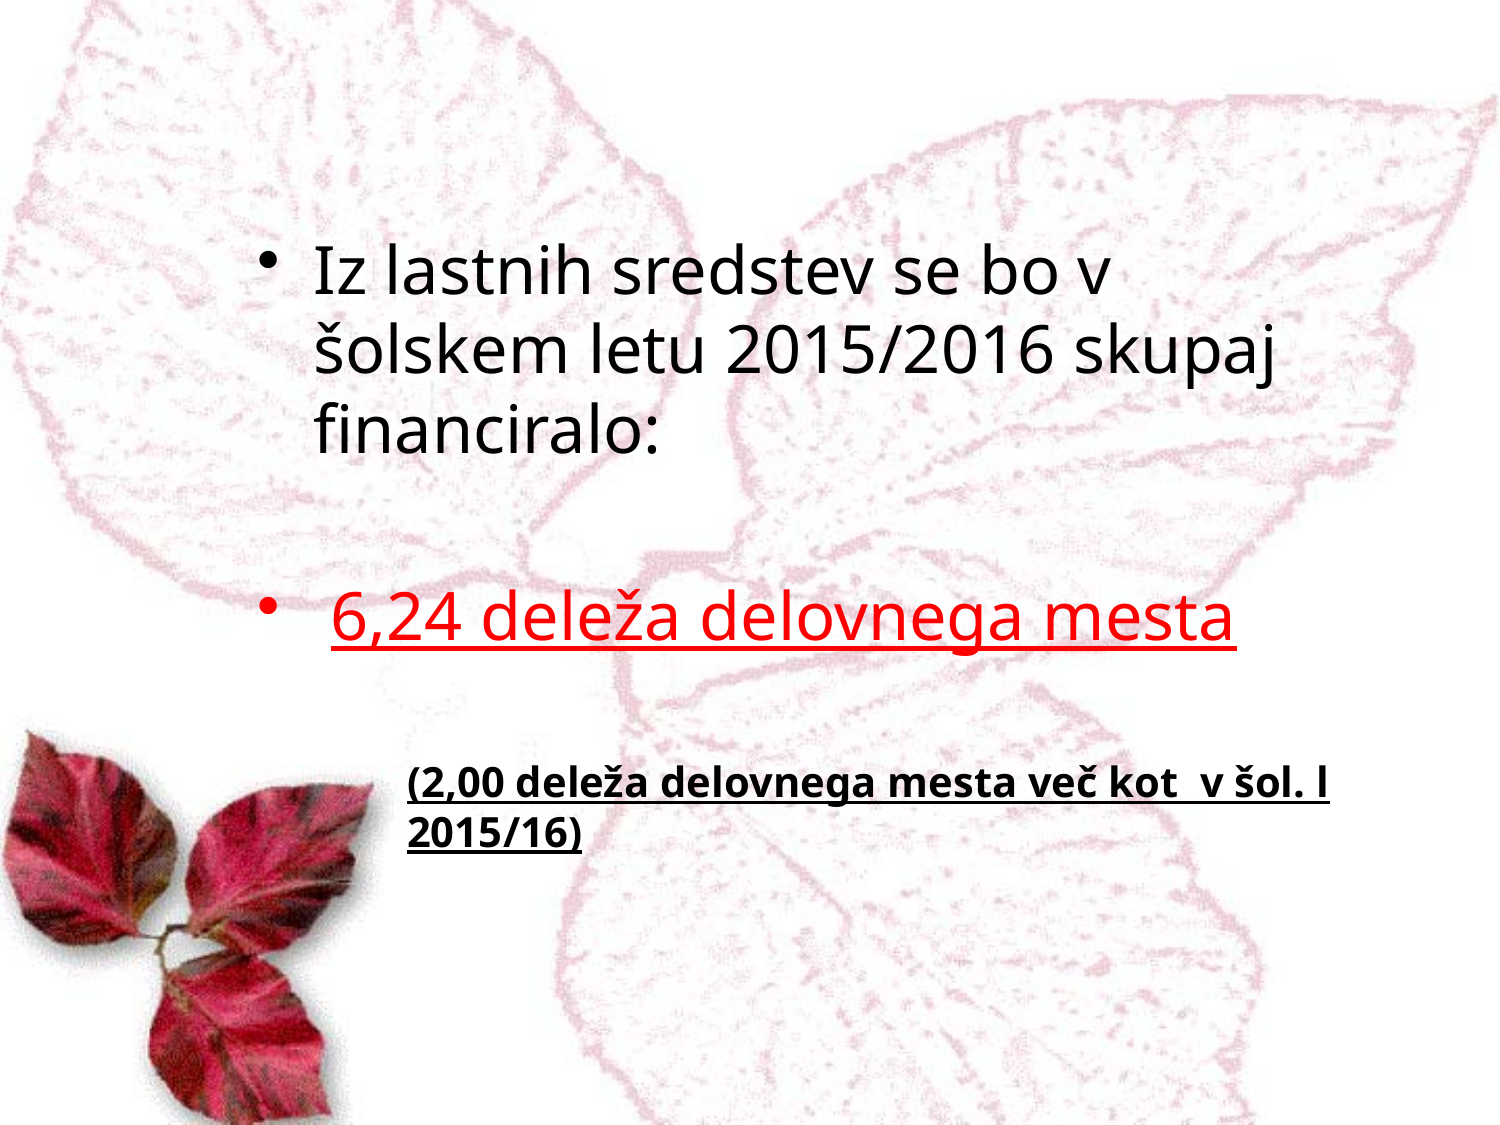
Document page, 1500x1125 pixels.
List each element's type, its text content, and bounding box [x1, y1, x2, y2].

list Iz lastnih sredstev se bo v šolskem letu 2015/2016 skupaj financiralo: 6,24 deleža delovnega mesta (2,00 deleža delovnega mesta več kot v šol. l 2015/16) [241, 219, 1353, 1001]
picture [0, 0, 1500, 1125]
